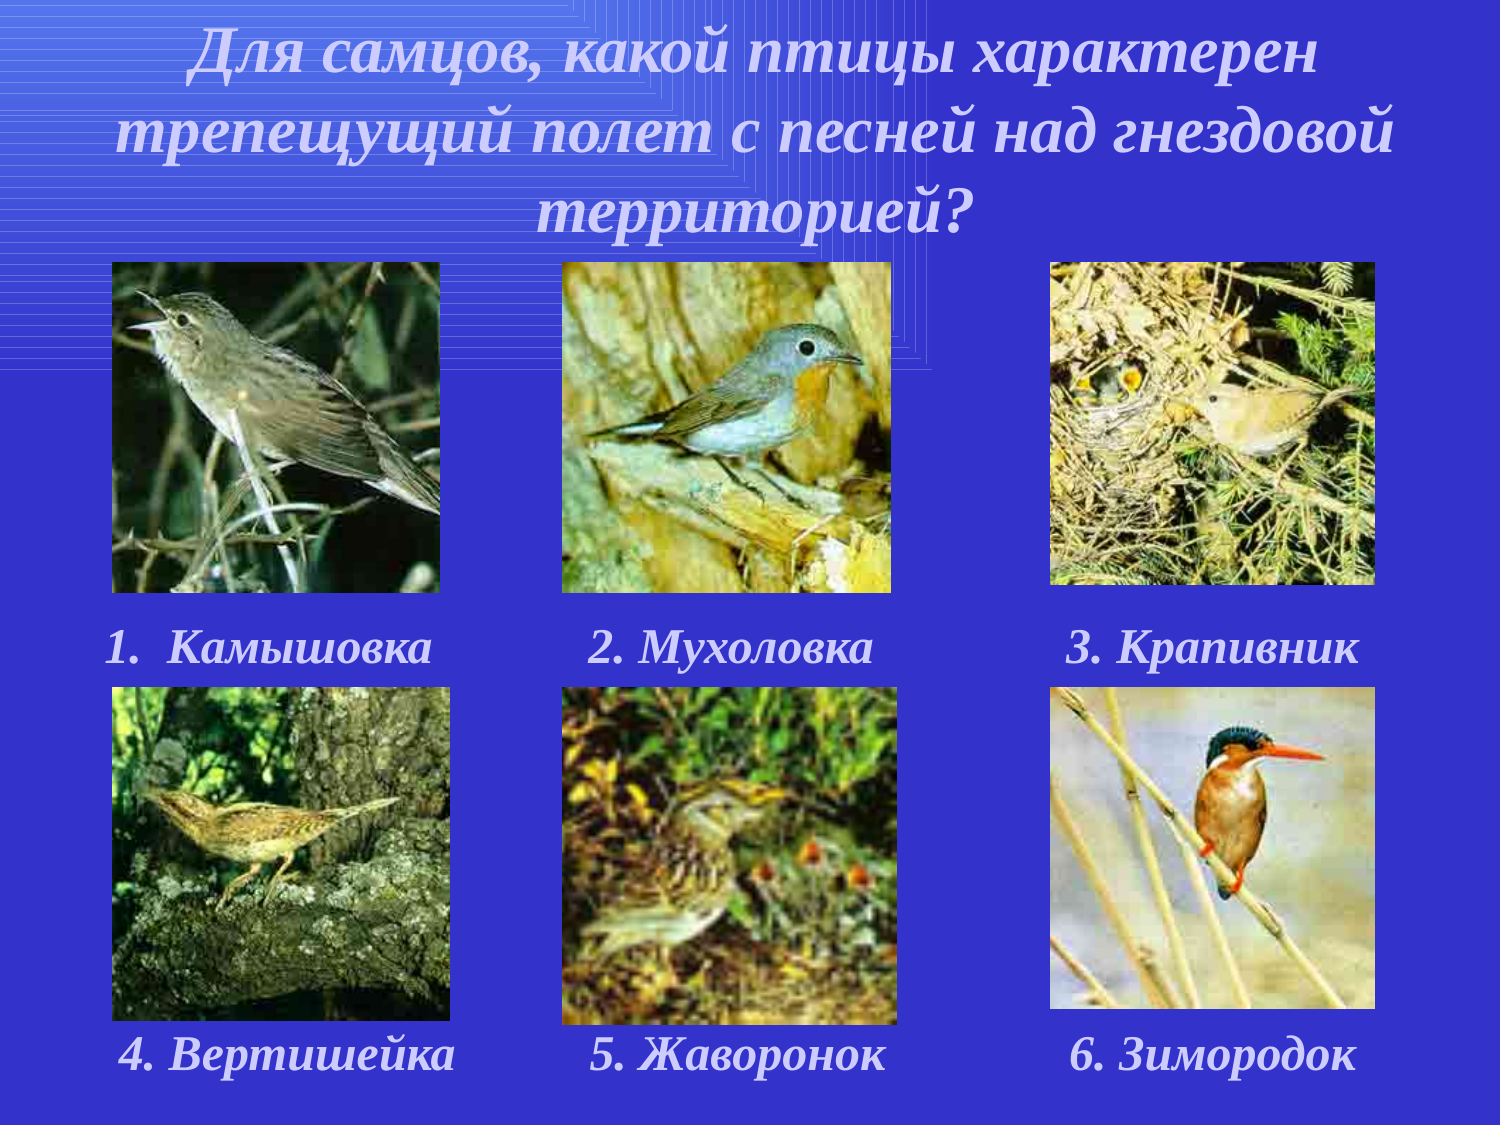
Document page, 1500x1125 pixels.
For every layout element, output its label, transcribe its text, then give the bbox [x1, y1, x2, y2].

text_box 2. Мухоловка [549, 599, 913, 688]
text_box 6. Зимородок [1024, 1012, 1400, 1088]
text_box 5. Жаворонок [549, 1012, 925, 1088]
text_box 3. Крапивник [1024, 599, 1400, 688]
text_box Для самцов, какой птицы характерен трепещущий полет с песней над гнездовой территорией? [74, 74, 1438, 288]
picture [562, 262, 891, 593]
picture [1049, 687, 1376, 1009]
text_box 4. Вертишейка [99, 1012, 475, 1088]
picture [562, 687, 897, 1026]
text_box 1. Камышовка [87, 599, 450, 688]
picture [112, 262, 440, 593]
picture [1049, 262, 1376, 586]
picture [112, 687, 451, 1021]
